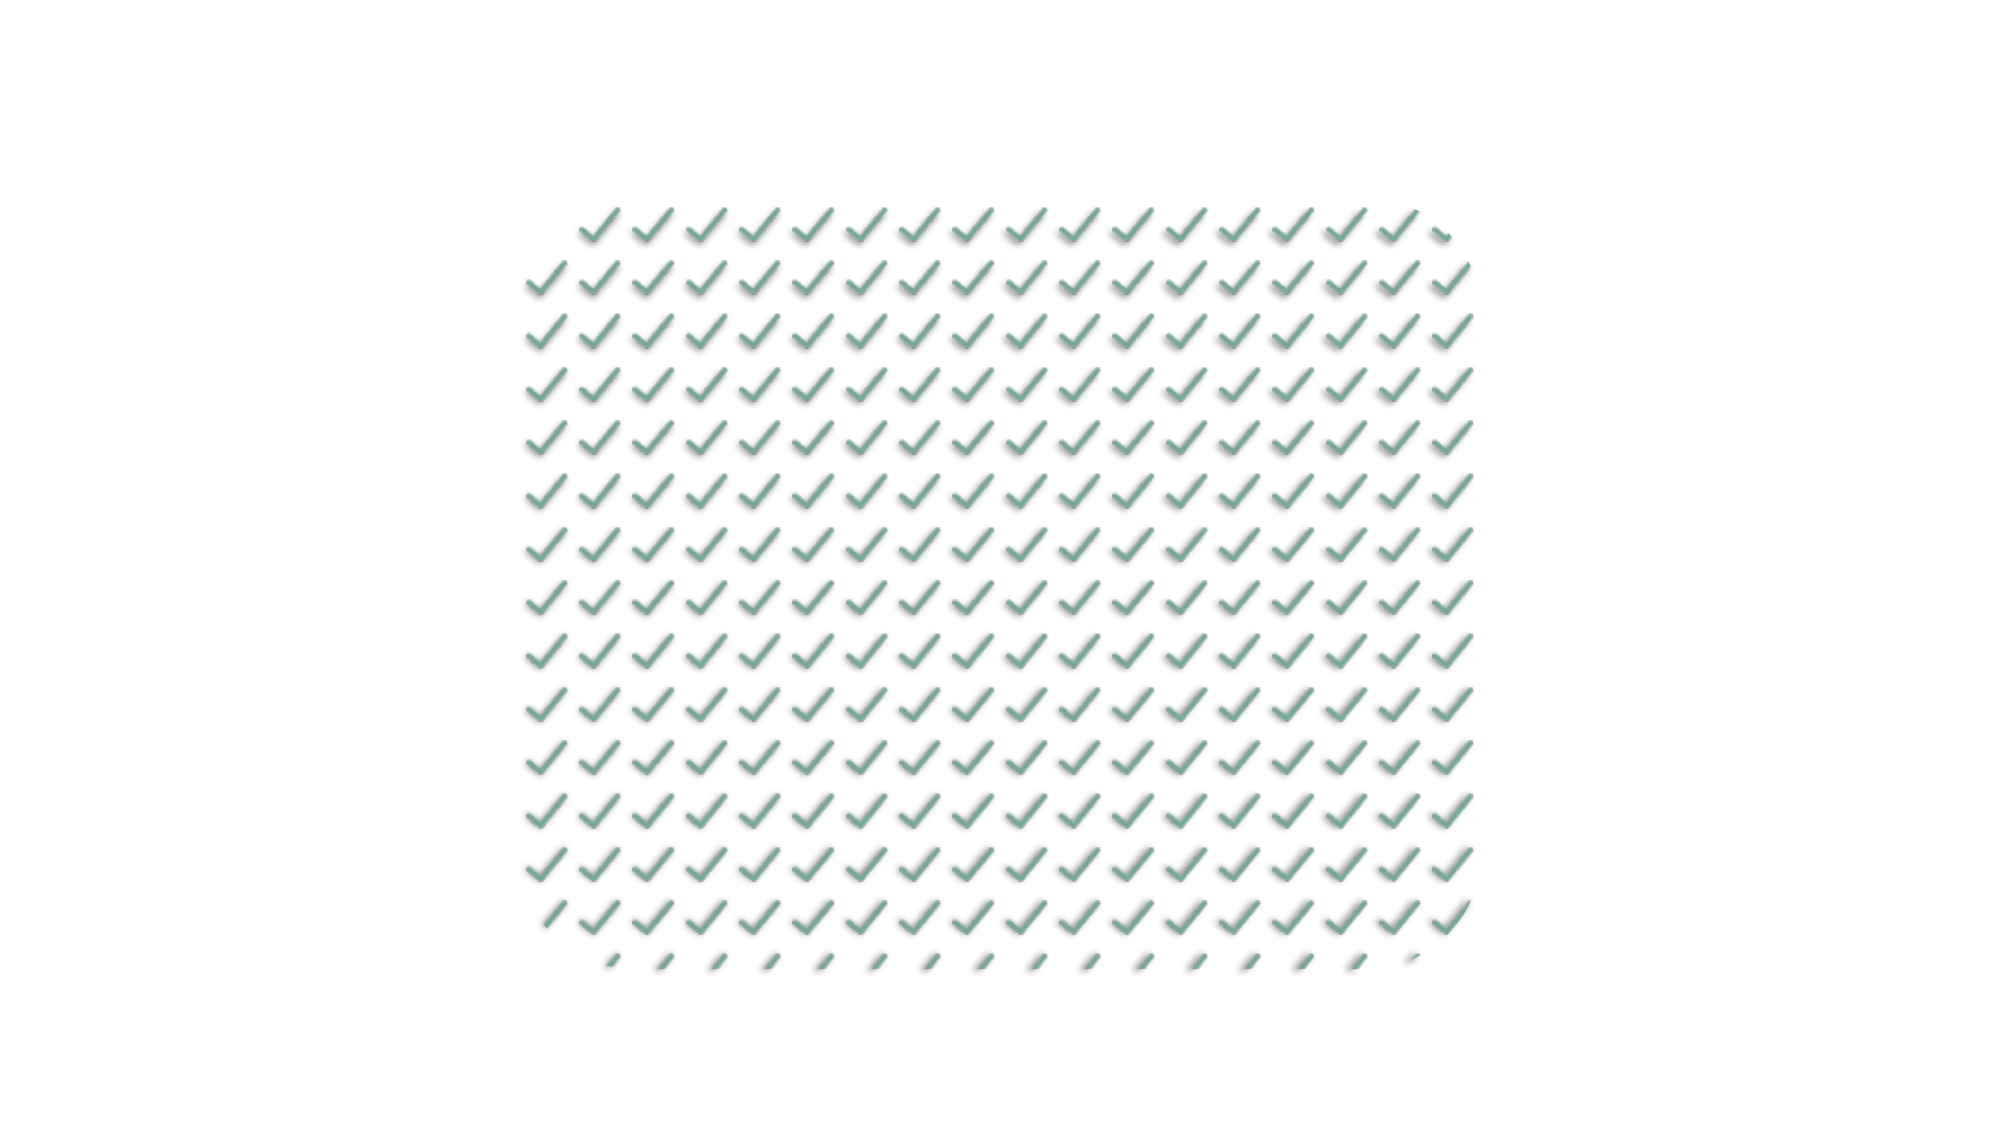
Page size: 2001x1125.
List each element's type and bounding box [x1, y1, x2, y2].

text_box [520, 198, 1481, 970]
